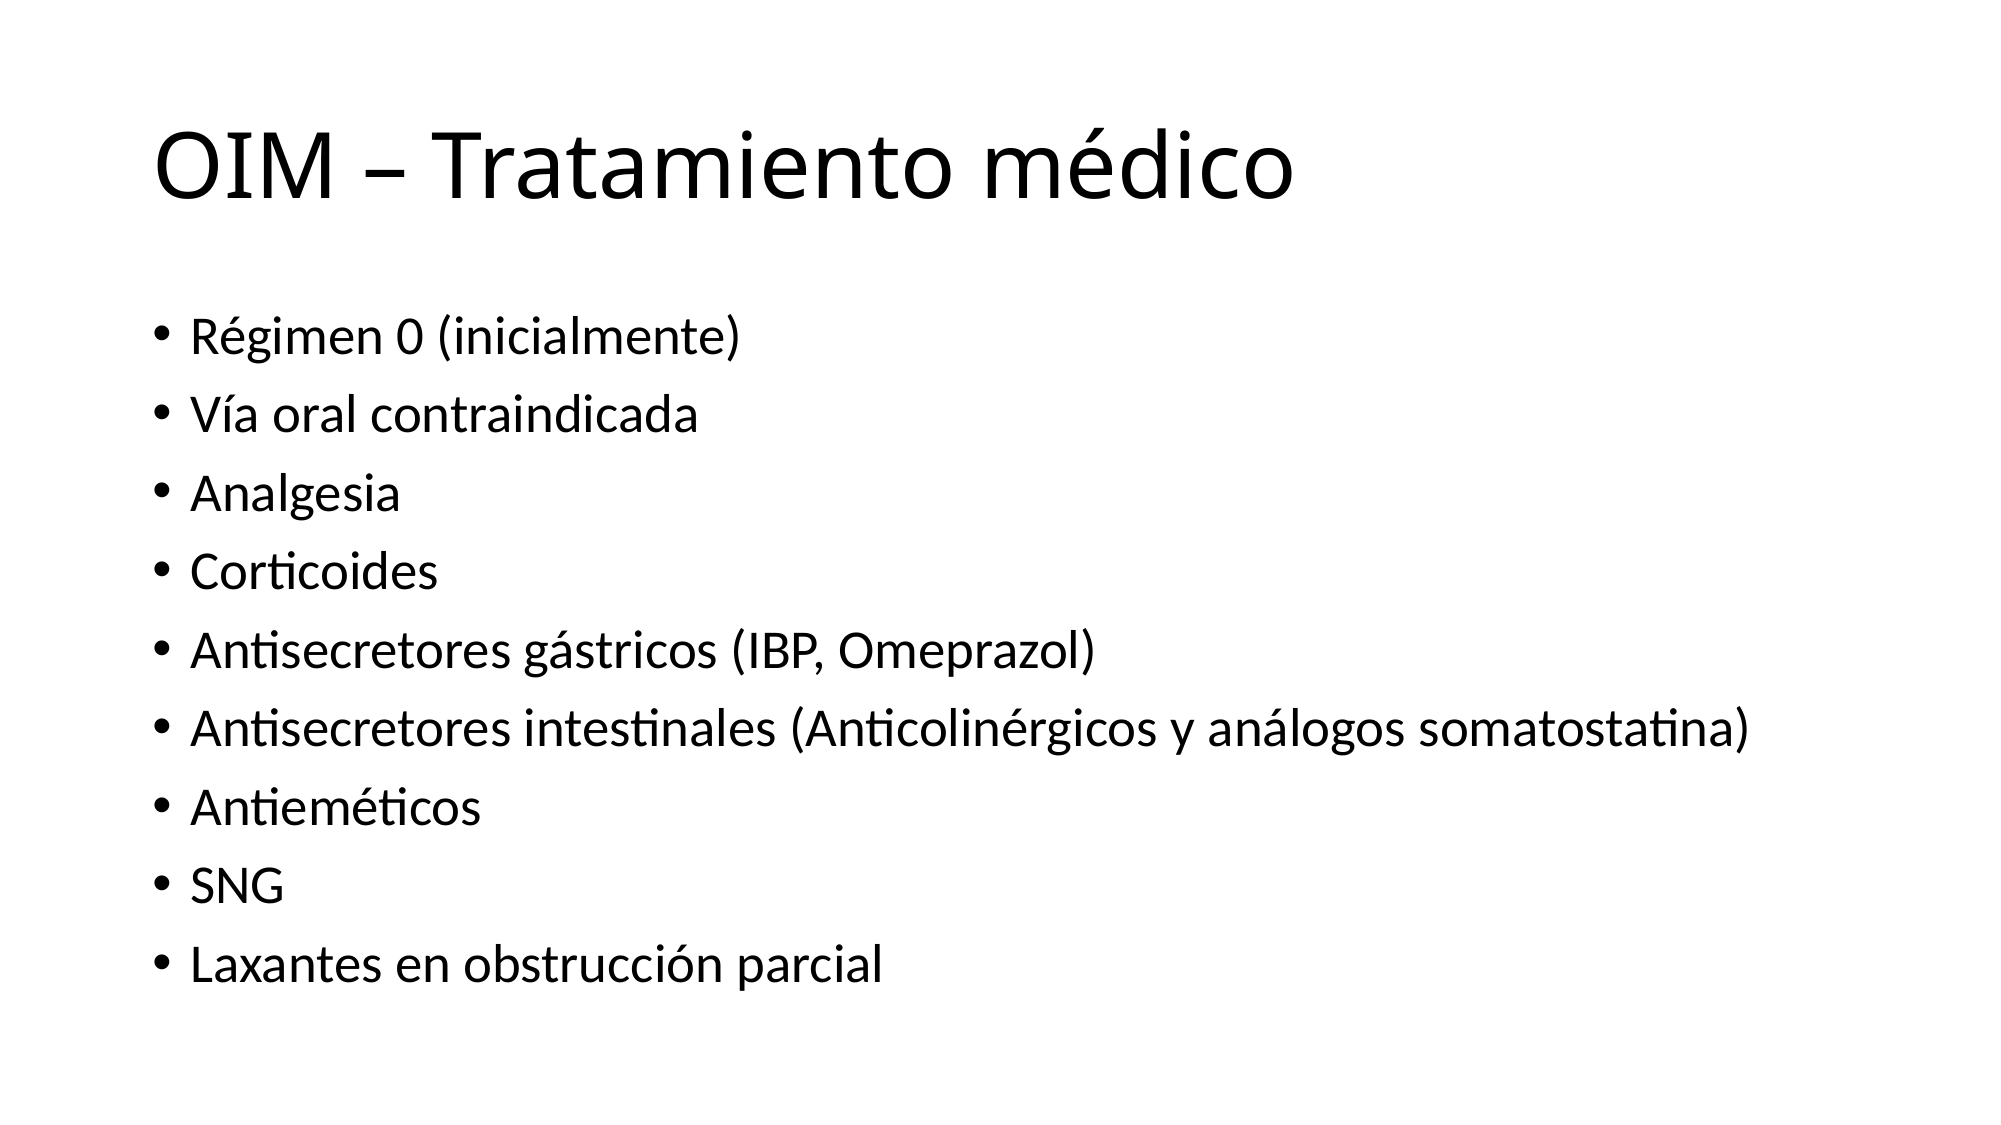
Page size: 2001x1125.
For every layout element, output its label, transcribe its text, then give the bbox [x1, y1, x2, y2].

title OIM – Tratamiento médico [137, 59, 1863, 278]
list Régimen 0 (inicialmente) Vía oral contraindicada Analgesia Corticoides Antisecretores gástricos (IBP, Omeprazol) Antisecretores intestinales (Anticolinérgicos y análogos somatostatina) Antieméticos SNG Laxantes en obstrucción parcial [137, 299, 1863, 1014]
